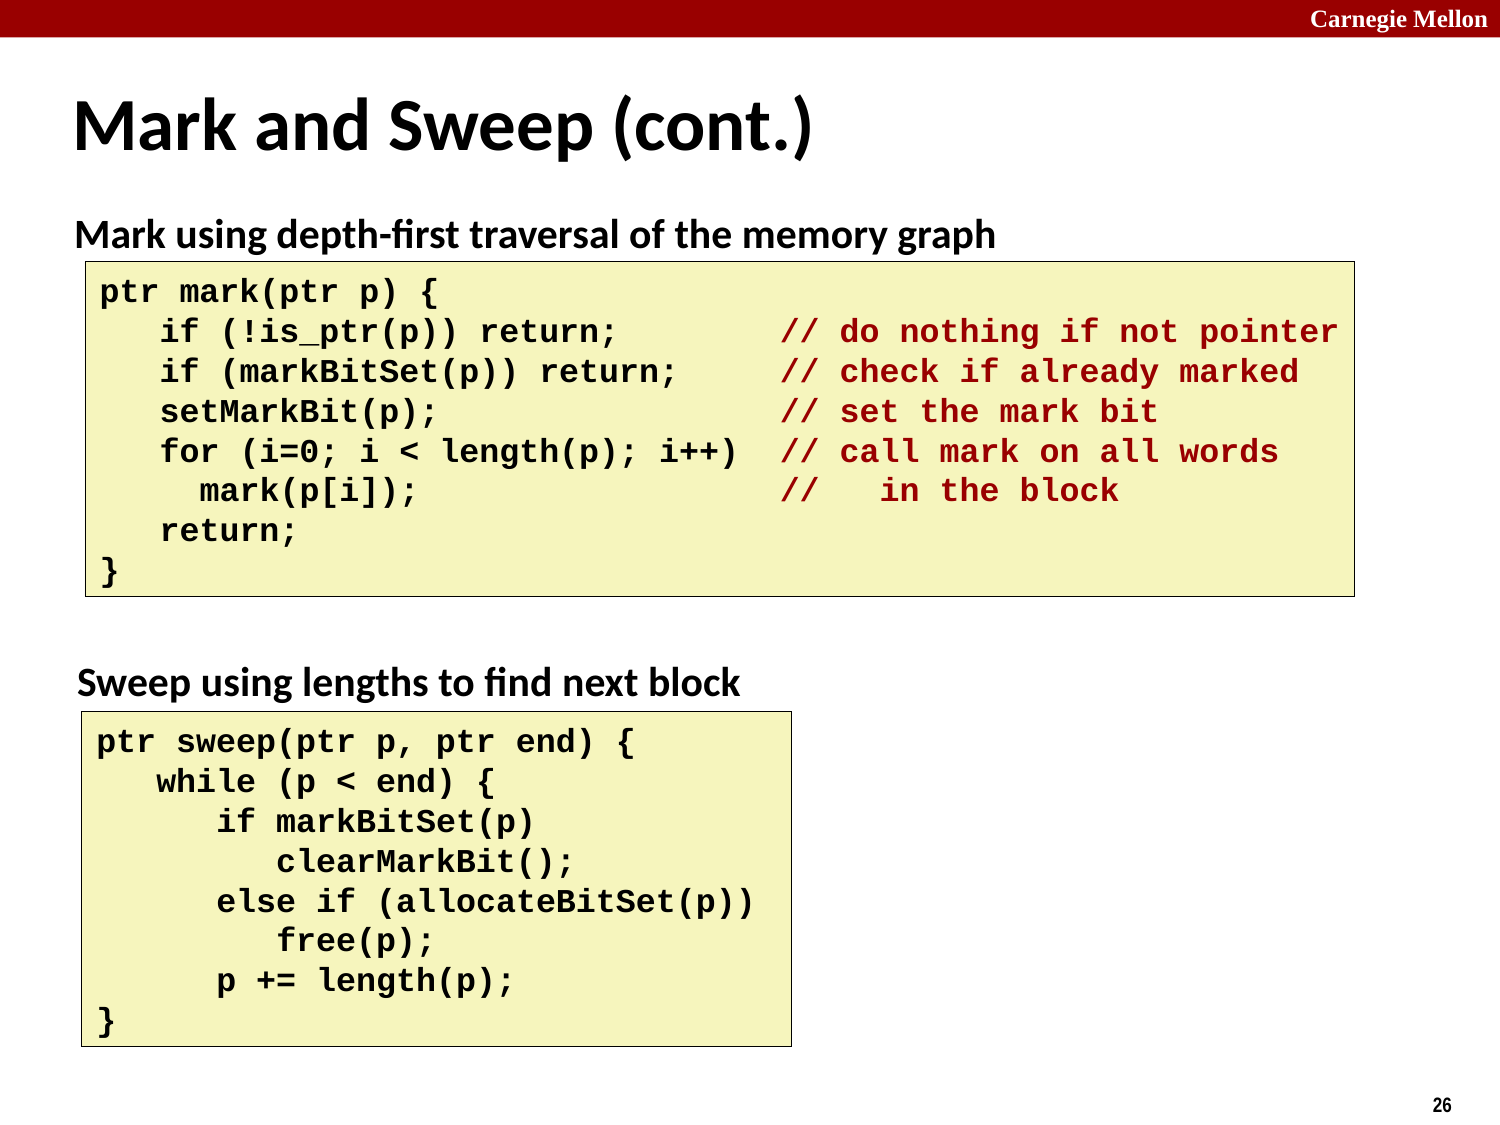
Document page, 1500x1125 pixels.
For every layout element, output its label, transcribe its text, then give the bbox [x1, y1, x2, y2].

text_box Sweep using lengths to find next block [62, 647, 1325, 713]
text_box ptr mark(ptr p) { if (!is_ptr(p)) return; // do nothing if not pointer if (markBitSet(p)) return; // check if already marked setMarkBit(p); // set the mark bit for (i=0; i < length(p); i++) // call mark on all words mark(p[i]); // in the block return; } [84, 261, 1355, 596]
text_box Mark using depth-first traversal of the memory graph [59, 198, 1322, 265]
text_box ptr sweep(ptr p, ptr end) { while (p < end) { if markBitSet(p) clearMarkBit(); else if (allocateBitSet(p)) free(p); p += length(p); } [81, 711, 792, 1047]
title Mark and Sweep (cont.) [56, 80, 1170, 175]
